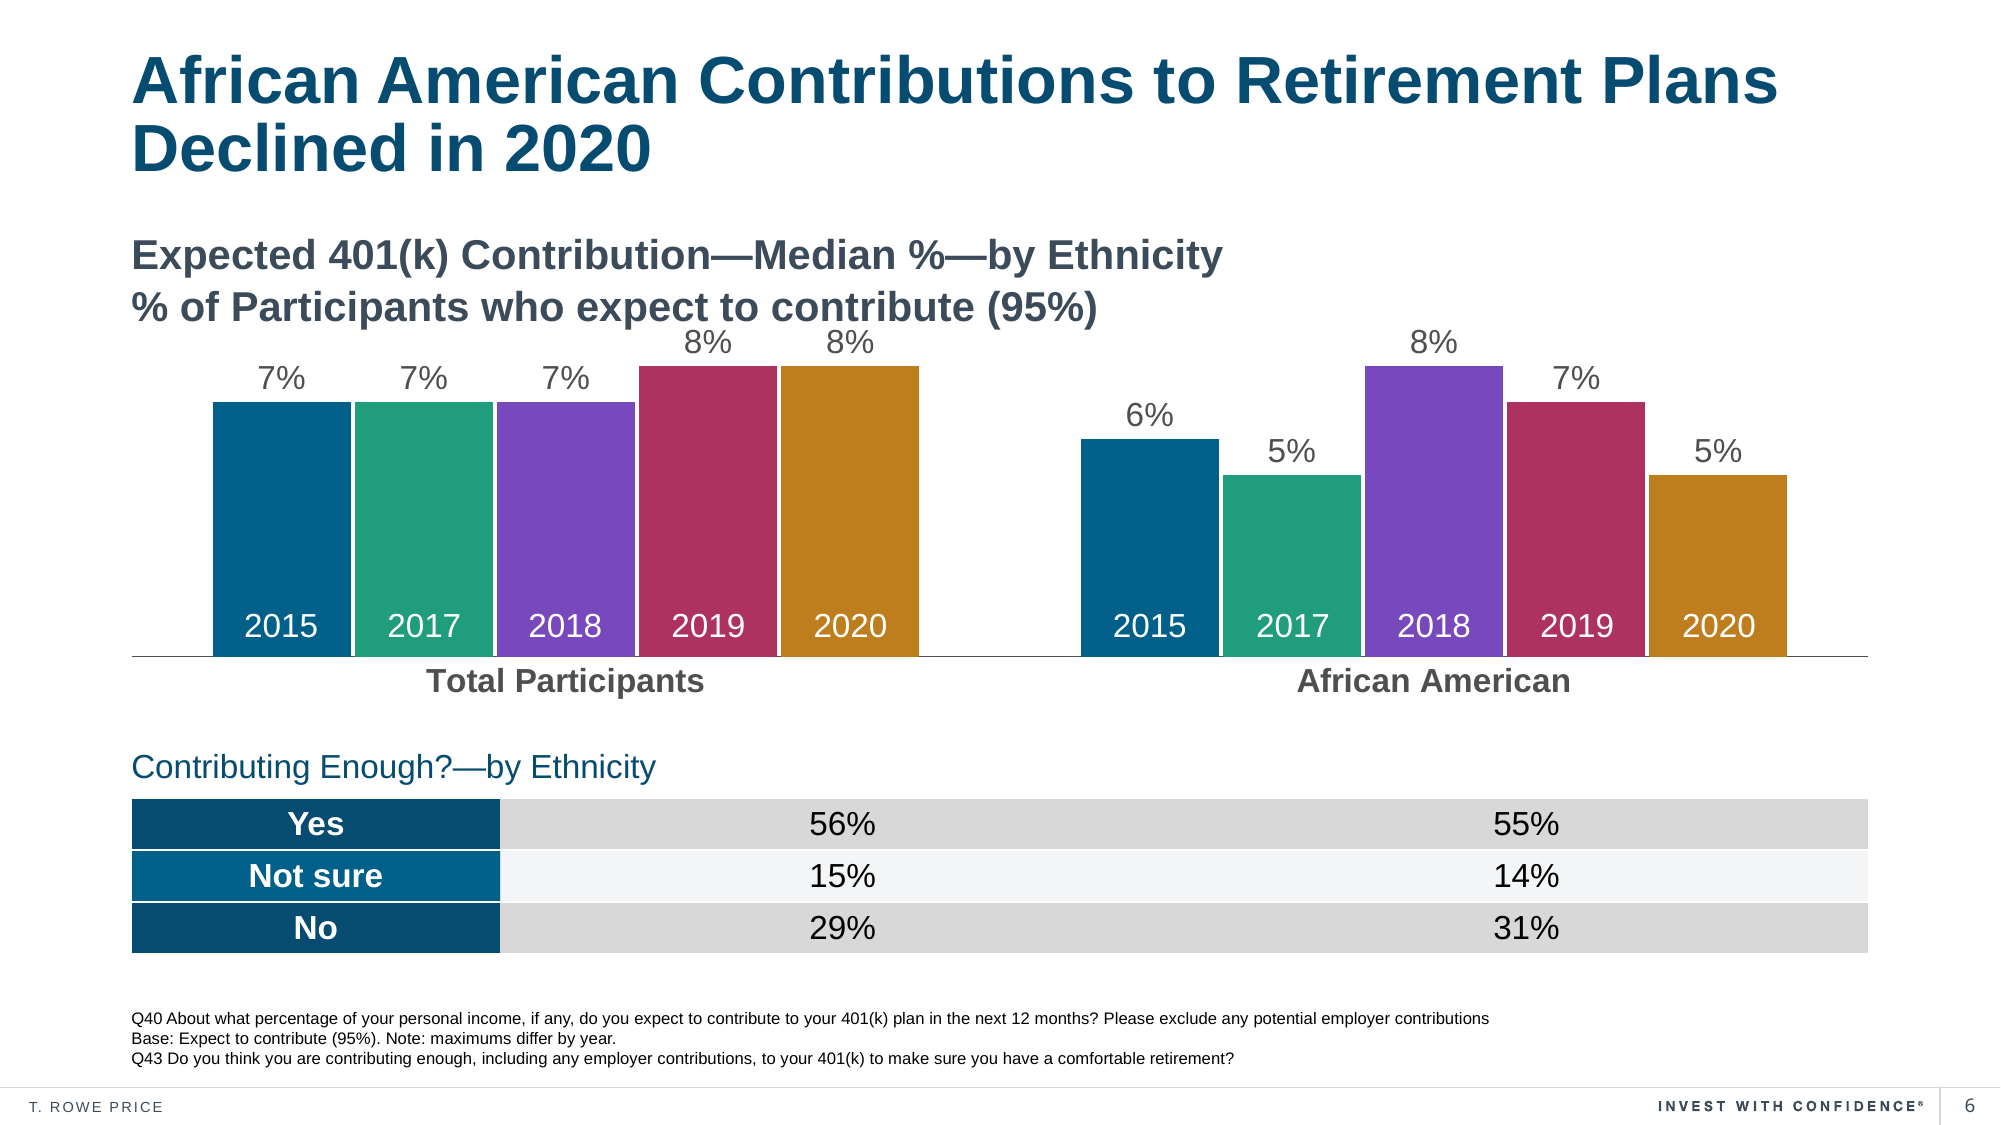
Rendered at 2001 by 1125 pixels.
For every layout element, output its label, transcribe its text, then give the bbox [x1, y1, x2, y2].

table_cell 29% [501, 903, 1185, 953]
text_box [1078, 604, 1791, 646]
table_header 56% [501, 799, 1185, 849]
table_header Yes [132, 799, 500, 849]
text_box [209, 604, 923, 646]
list Expected 401(k) Contribution—Median %—by Ethnicity % of Participants who expect to contribute (95%) [131, 224, 1869, 293]
list Q40 About what percentage of your personal income, if any, do you expect to contribute to your 401(k) plan in the next 12 months? Please exclude any potential employer contributions Base: Expect to contribute (95%). Note: maximums differ by year. Q43 Do you think you are contributing enough, including any employer contributions, to your 401(k) to make sure you have a comfortable retirement? [131, 993, 1838, 1068]
table_cell Not sure [132, 851, 500, 901]
table_cell 31% [1185, 903, 1868, 953]
table_cell 15% [501, 851, 1185, 901]
table_cell No [132, 903, 500, 953]
table_cell 14% [1185, 851, 1868, 901]
table_header 55% [1185, 799, 1868, 849]
chart [130, 308, 1869, 715]
text_box Contributing Enough?—by Ethnicity [131, 745, 764, 786]
title African American Contributions to Retirement Plans Declined in 2020 [131, 48, 1870, 171]
